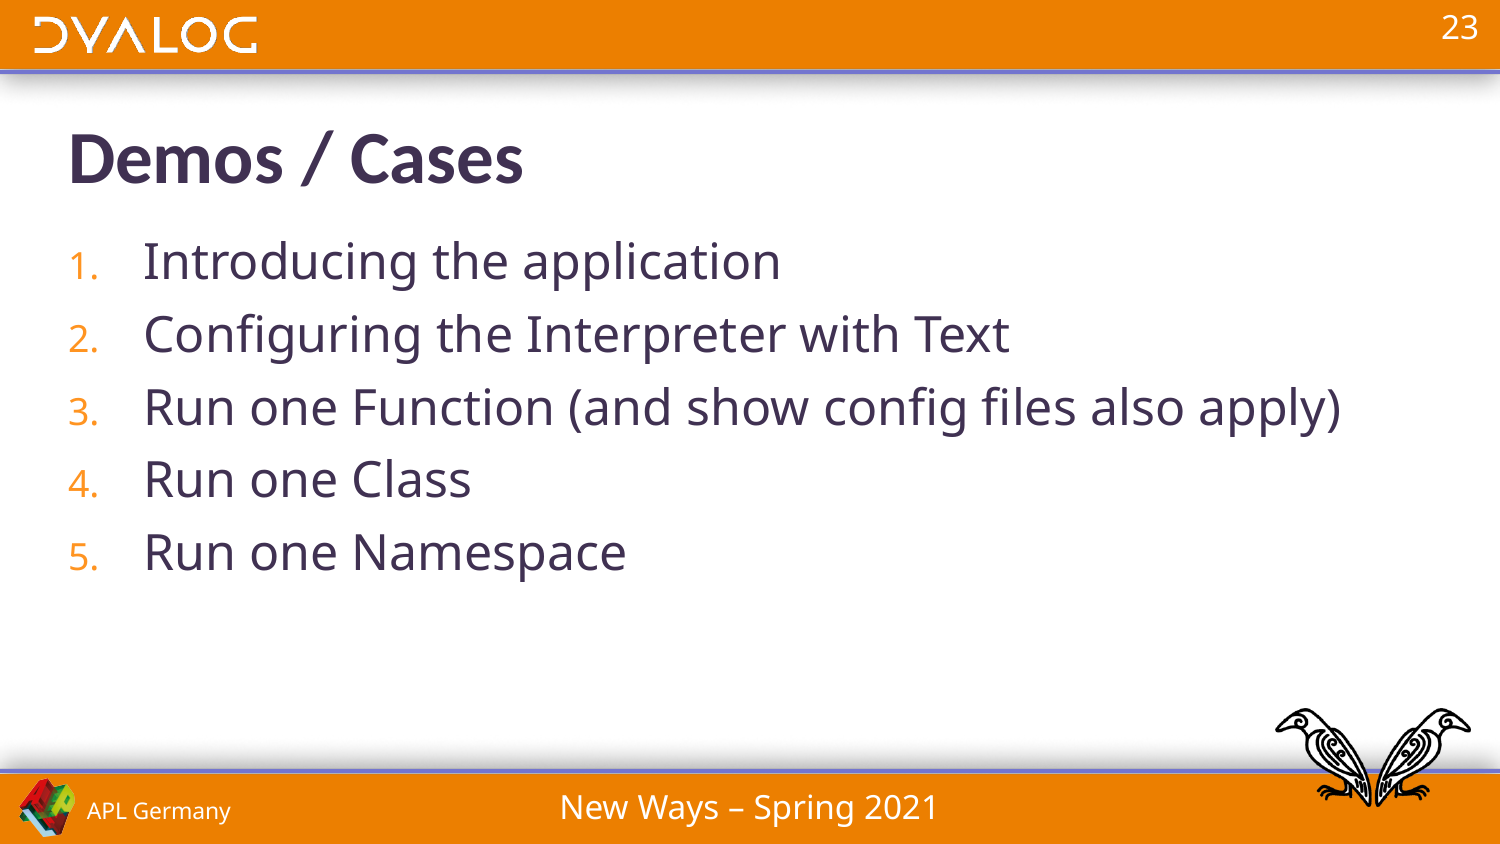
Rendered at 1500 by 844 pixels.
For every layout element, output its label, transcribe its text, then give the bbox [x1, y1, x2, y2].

picture [0, 0, 1500, 108]
title Demos / Cases [53, 104, 1444, 202]
picture [0, 708, 1500, 844]
list Introducing the application Configuring the Interpreter with Text Run one Function (and show config files also apply) Run one Class Run one Namespace [53, 222, 1444, 740]
